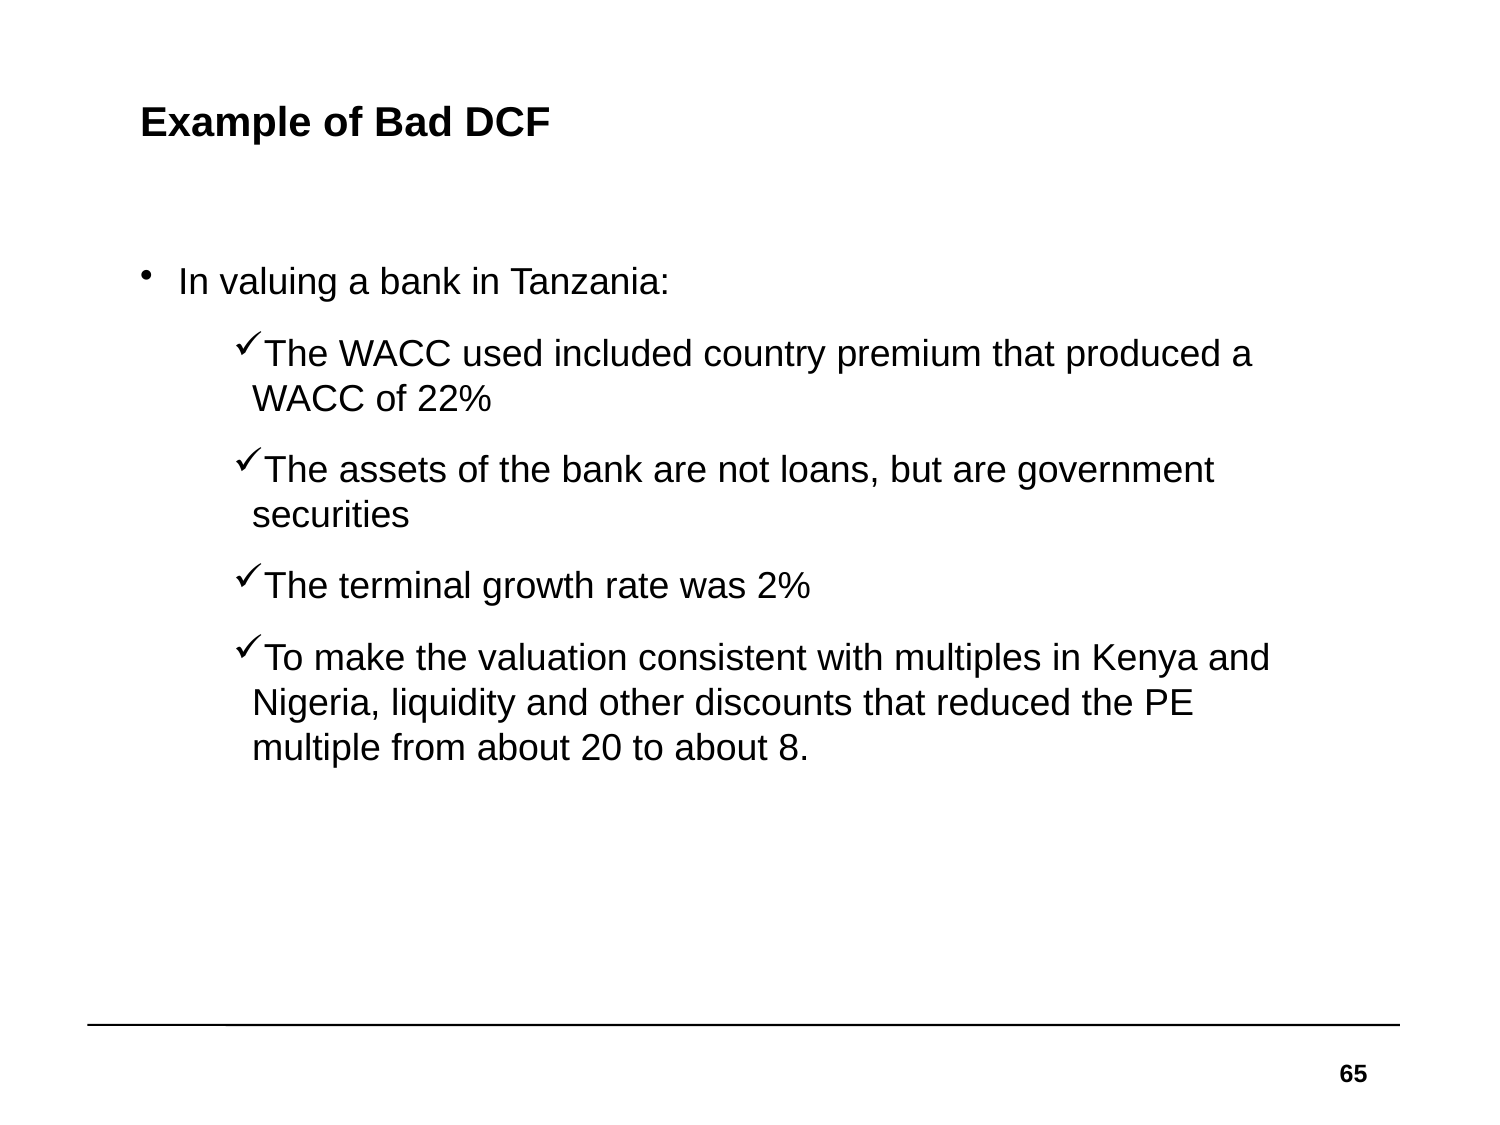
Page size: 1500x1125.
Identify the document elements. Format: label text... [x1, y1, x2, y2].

list In valuing a bank in Tanzania: The WACC used included country premium that produced a WACC of 22% The assets of the bank are not loans, but are government securities The terminal growth rate was 2% To make the valuation consistent with multiples in Kenya and Nigeria, liquidity and other discounts that reduced the PE multiple from about 20 to about 8. [125, 249, 1338, 1000]
title Example of Bad DCF [125, 87, 1375, 225]
